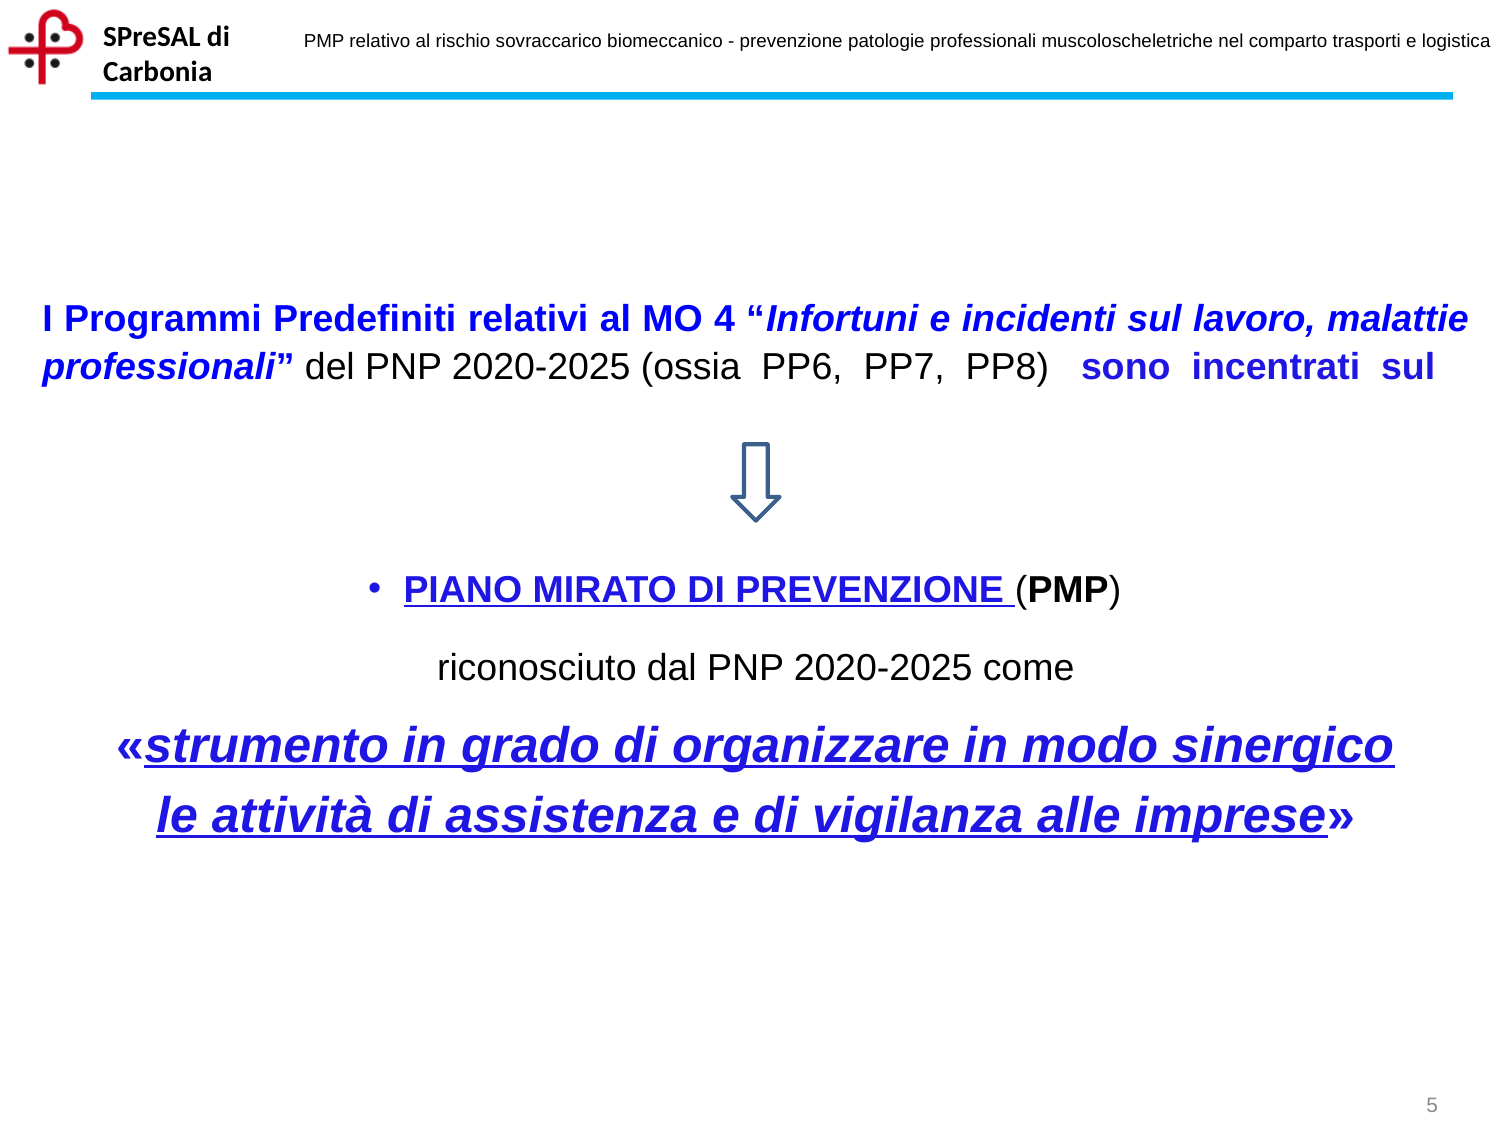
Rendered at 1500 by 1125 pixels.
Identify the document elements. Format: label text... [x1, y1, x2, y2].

slide_number 5 [1399, 1082, 1453, 1125]
text_box I Programmi Predefiniti relativi al MO 4 “Infortuni e incidenti sul lavoro, malattie professionali” del PNP 2020-2025 (ossia PP6, PP7, PP8) sono incentrati sul PIANO MIRATO DI PREVENZIONE (PMP) riconosciuto dal PNP 2020-2025 come «strumento in grado di organizzare in modo sinergico le attività di assistenza e di vigilanza alle imprese» [27, 238, 1484, 1008]
text_box SPreSAL di Carbonia [96, 10, 266, 95]
text_box [730, 442, 782, 523]
text_box [95, 92, 1453, 100]
text_box PMP relativo al rischio sovraccarico biomeccanico - prevenzione patologie professionali muscoloscheletriche nel comparto trasporti e logistica [289, 21, 1500, 81]
picture [0, 0, 91, 100]
